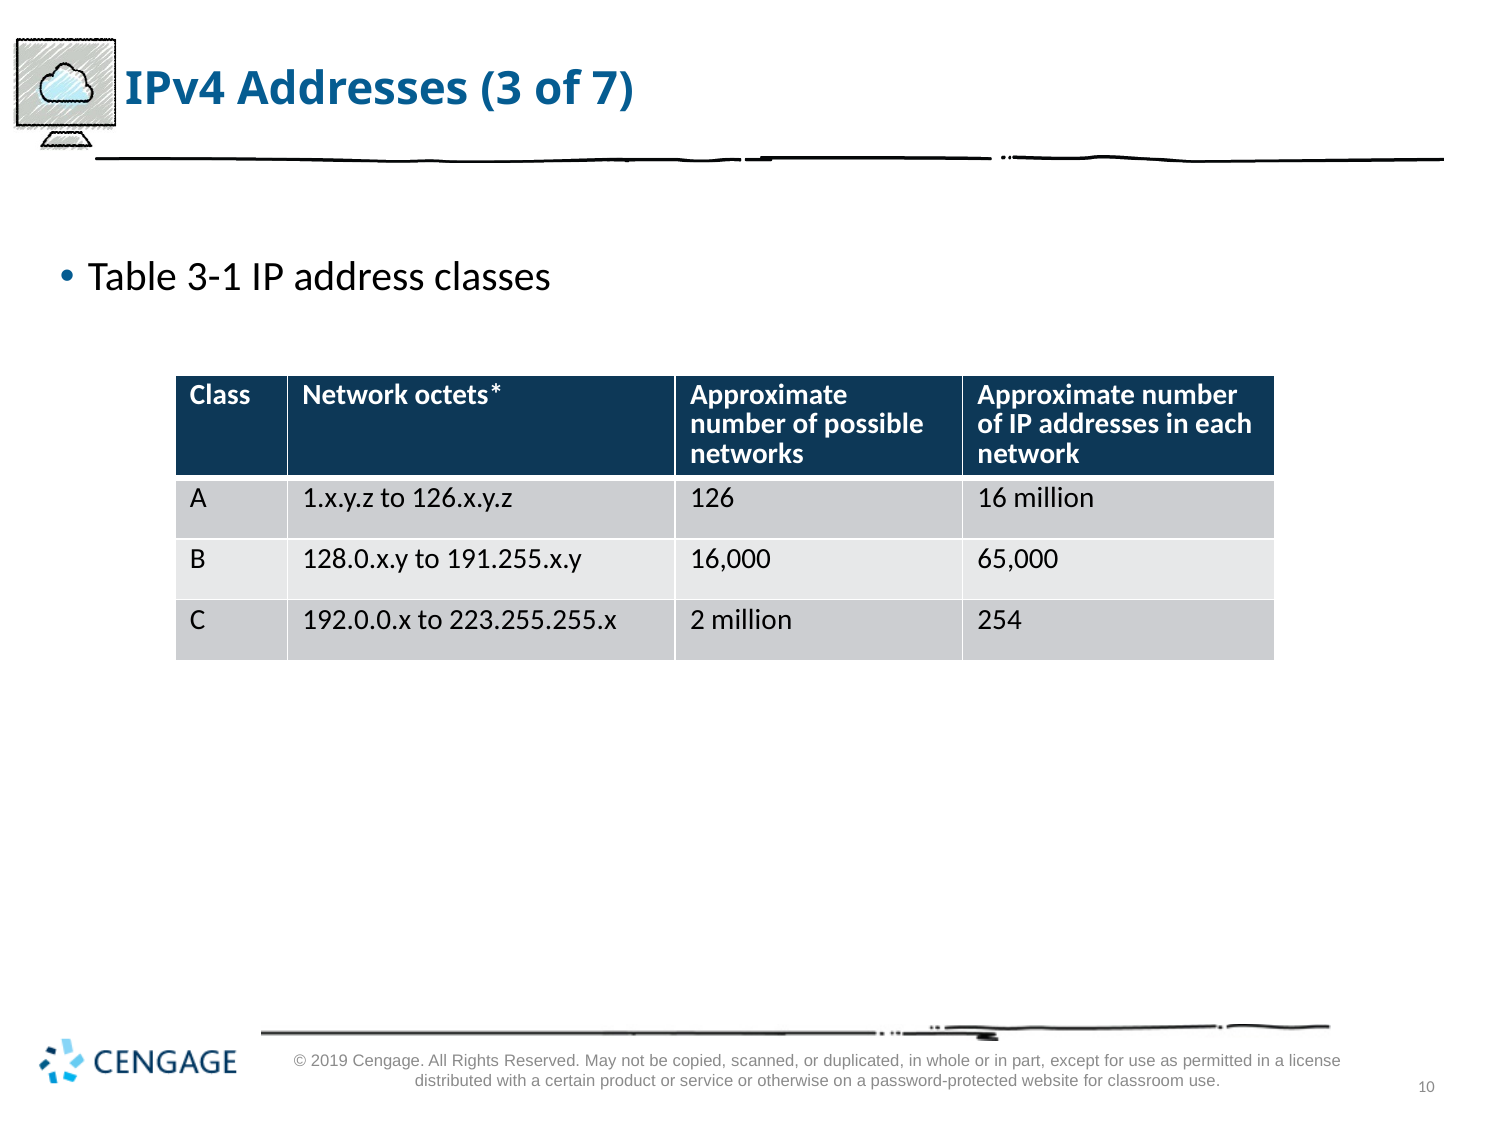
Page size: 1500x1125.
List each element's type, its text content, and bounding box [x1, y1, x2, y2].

title I P v 4 Addresses (3 of 7) [125, 66, 1442, 116]
table_header Network octets* [288, 376, 674, 475]
picture [95, 155, 1444, 163]
picture [261, 1024, 1331, 1041]
table_cell 16 million [963, 481, 1274, 538]
table_header Approximate number of IP addresses in each network [963, 376, 1274, 475]
table_header Approximate number of possible networks [676, 376, 962, 475]
table_cell B [176, 540, 287, 599]
table_cell 16,000 [676, 540, 962, 599]
table_cell 65,000 [963, 540, 1274, 599]
table_cell 254 [963, 600, 1274, 660]
table_cell 126 [676, 481, 962, 538]
table_cell 1.x.y.z to 126.x.y.z [288, 481, 674, 538]
picture [19, 1025, 249, 1096]
table_cell 2 million [676, 600, 962, 660]
footer © 2019 Cengage. All Rights Reserved. May not be copied, scanned, or duplicated, in whole or in part, except for use as permitted in a license distributed with a certain product or service or otherwise on a password-protected website for classroom use. [262, 1050, 1375, 1091]
table_cell C [176, 600, 287, 660]
table_cell A [176, 481, 287, 538]
table_cell 192.0.0.x to 223.255.255.x [288, 600, 674, 660]
list Table 3-1 I P address classes [59, 252, 1441, 301]
picture [13, 36, 117, 151]
table_header Class [176, 376, 287, 475]
table_cell 128.0.x.y to 191.255.x.y [288, 540, 674, 599]
